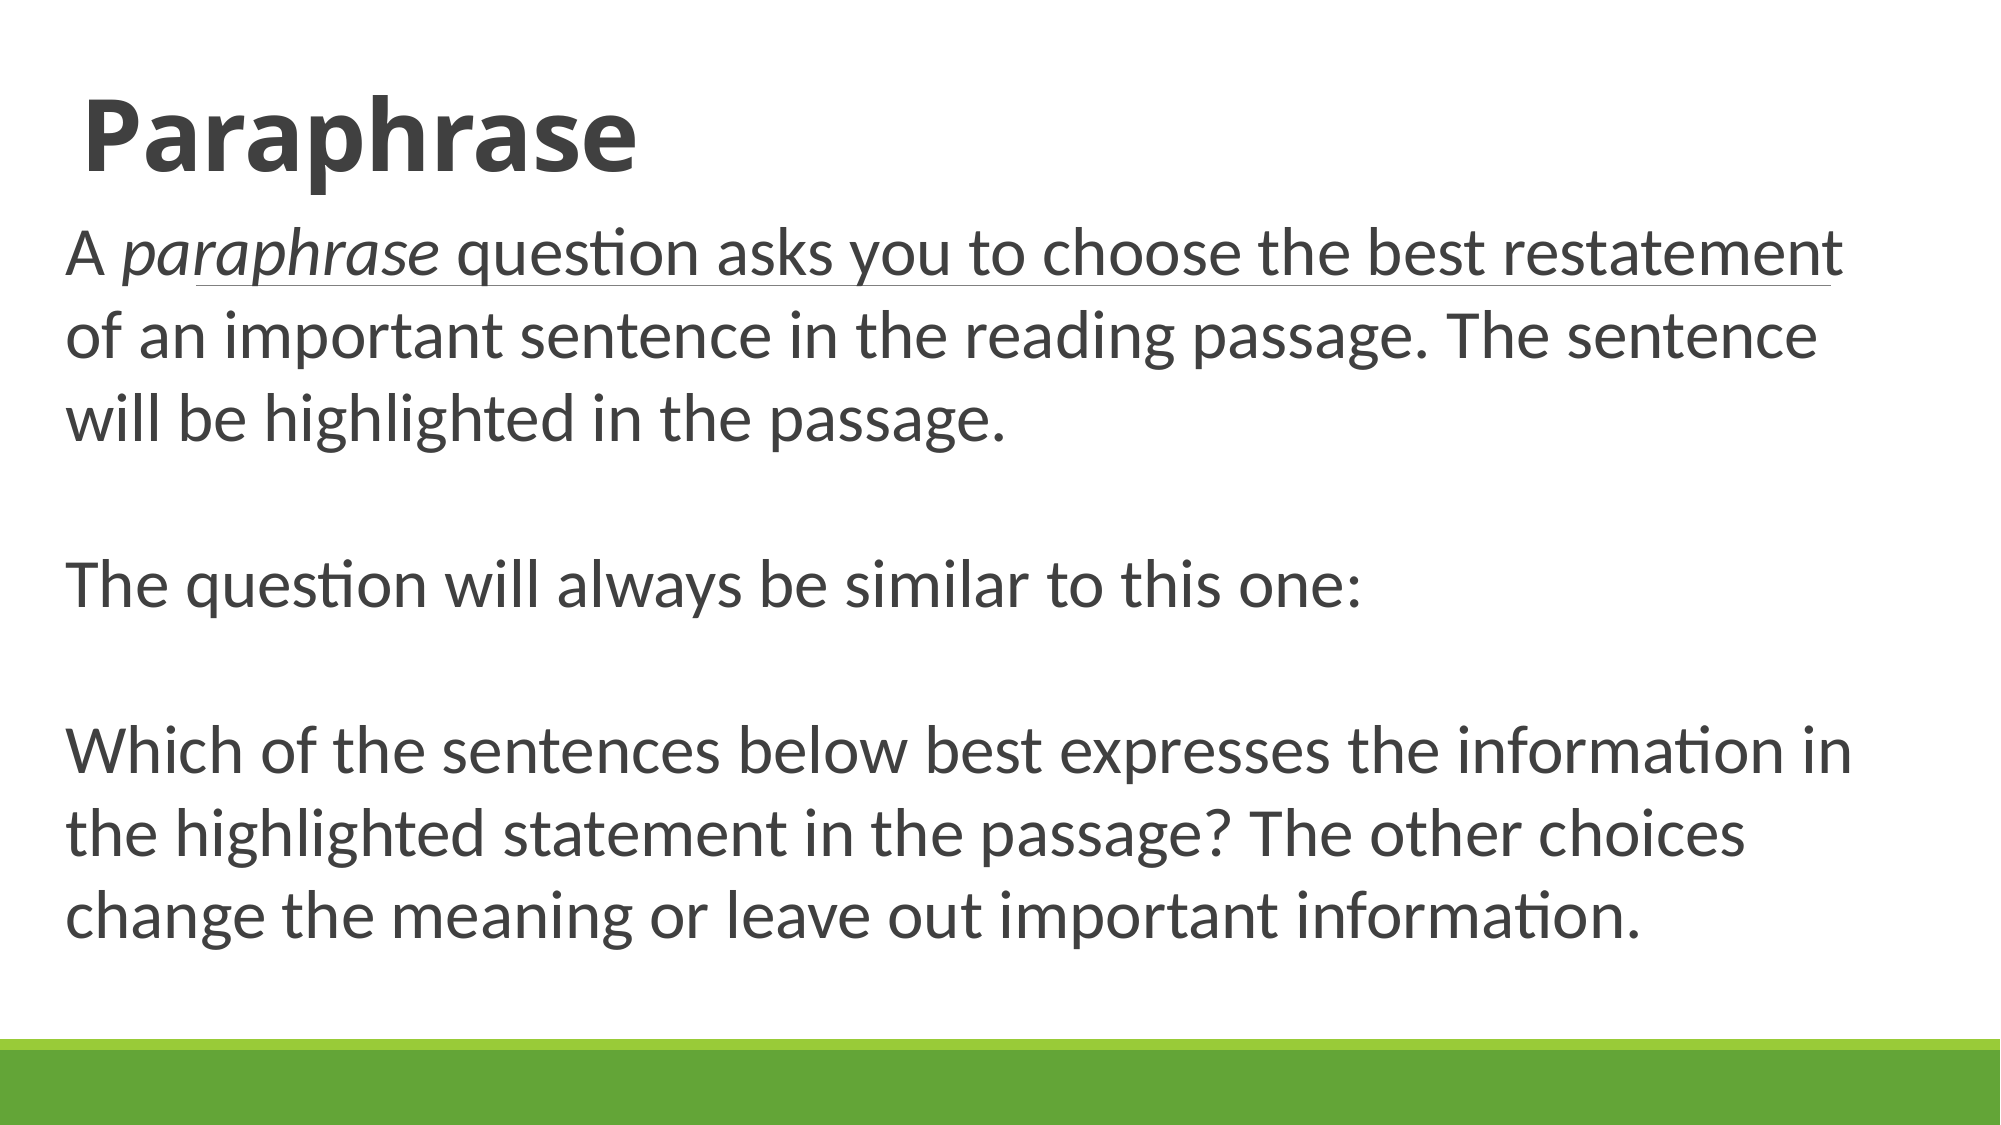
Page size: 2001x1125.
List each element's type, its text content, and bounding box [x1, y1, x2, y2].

title Paraphrase [65, 0, 1863, 199]
list A paraphrase question asks you to choose the best restatement of an important sentence in the reading passage. The sentence will be highlighted in the passage. The question will always be similar to this one: Which of the sentences below best expresses the information in the highlighted statement in the passage? The other choices change the meaning or leave out important information. [65, 199, 1863, 978]
